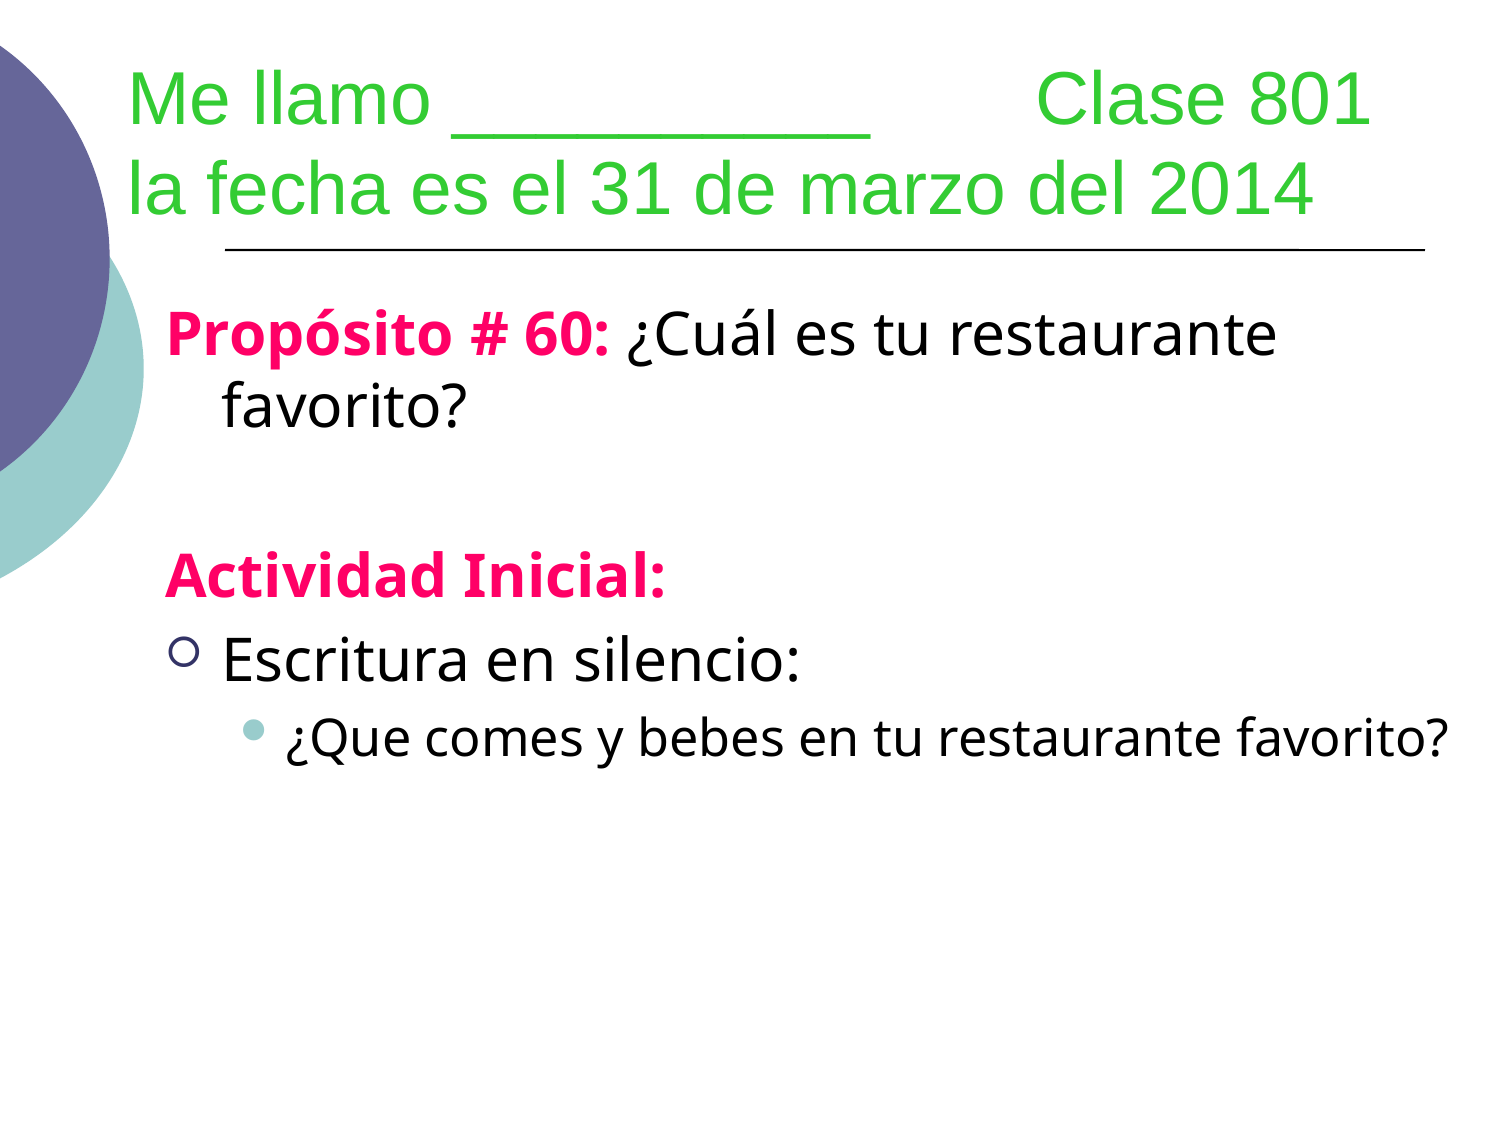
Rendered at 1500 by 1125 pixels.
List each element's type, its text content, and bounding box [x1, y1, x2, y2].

title Me llamo __________ Clase 801 la fecha es el 31 de marzo del 2014 [112, 49, 1500, 237]
list Propósito # 60: ¿Cuál es tu restaurante favorito? Actividad Inicial: Escritura en silencio: ¿Que comes y bebes en tu restaurante favorito? [150, 287, 1475, 963]
